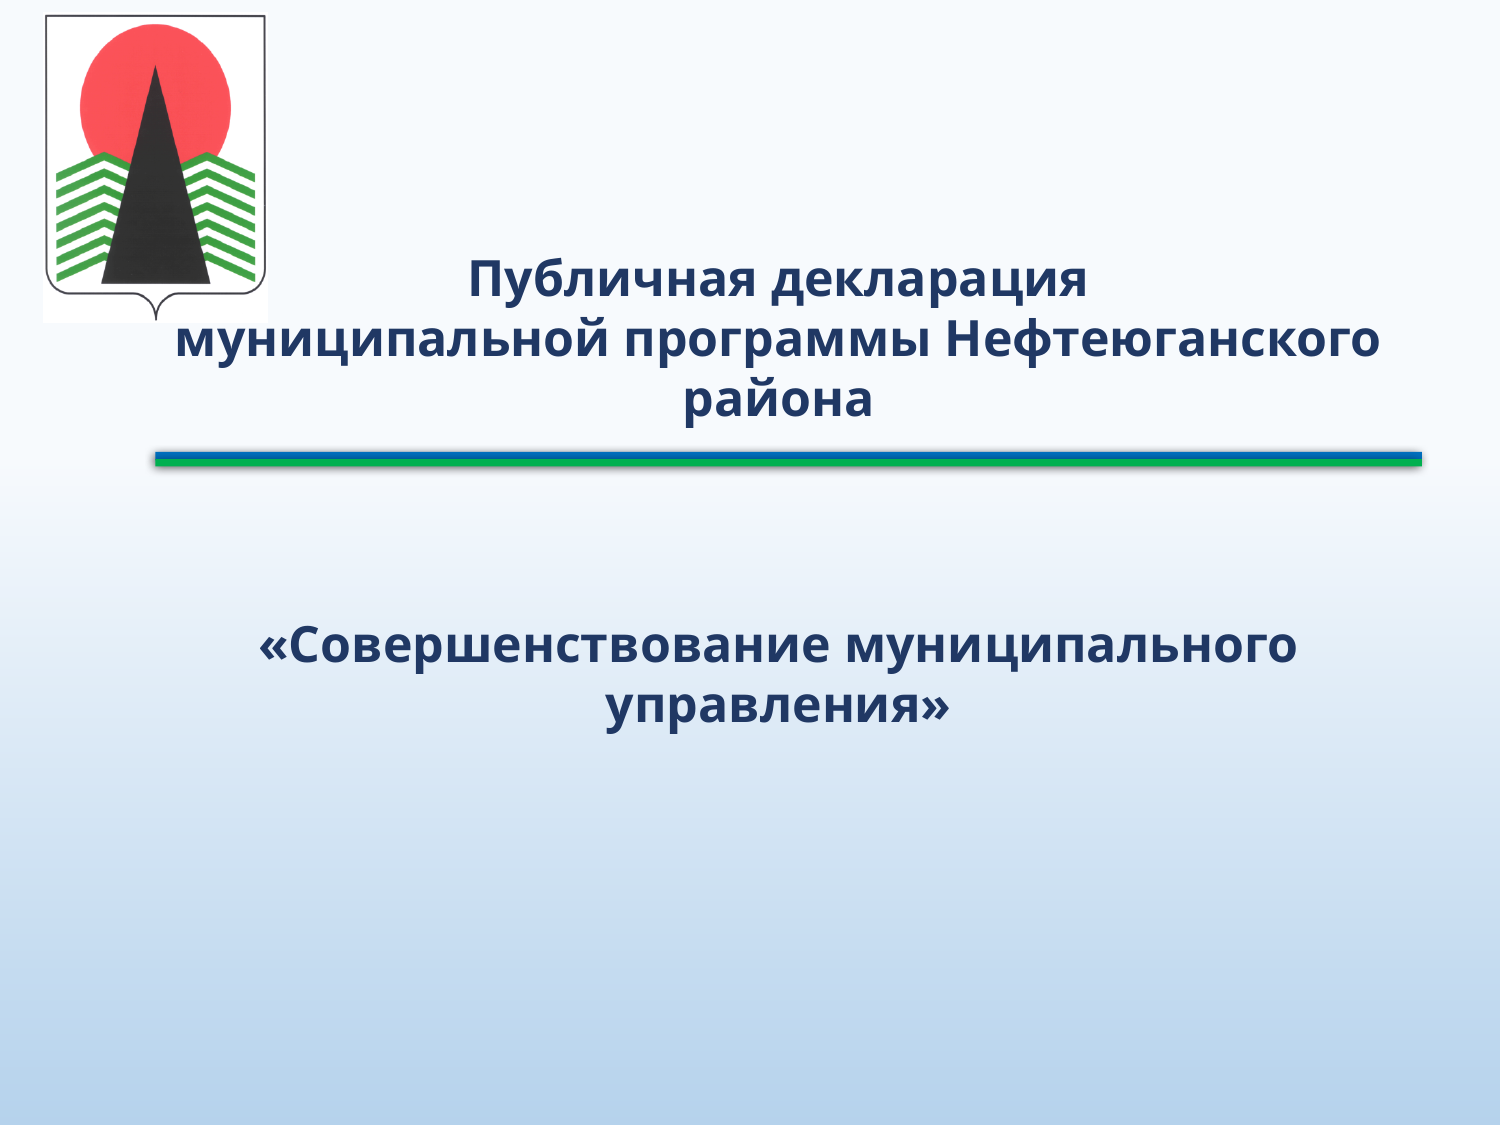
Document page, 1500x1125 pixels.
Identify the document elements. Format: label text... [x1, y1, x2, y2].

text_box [155, 451, 1422, 467]
picture [43, 12, 268, 323]
text_box «Совершенствование муниципального управления» [145, 605, 1412, 786]
title Публичная декларация муниципальной программы Нефтеюганского района [129, 202, 1428, 434]
